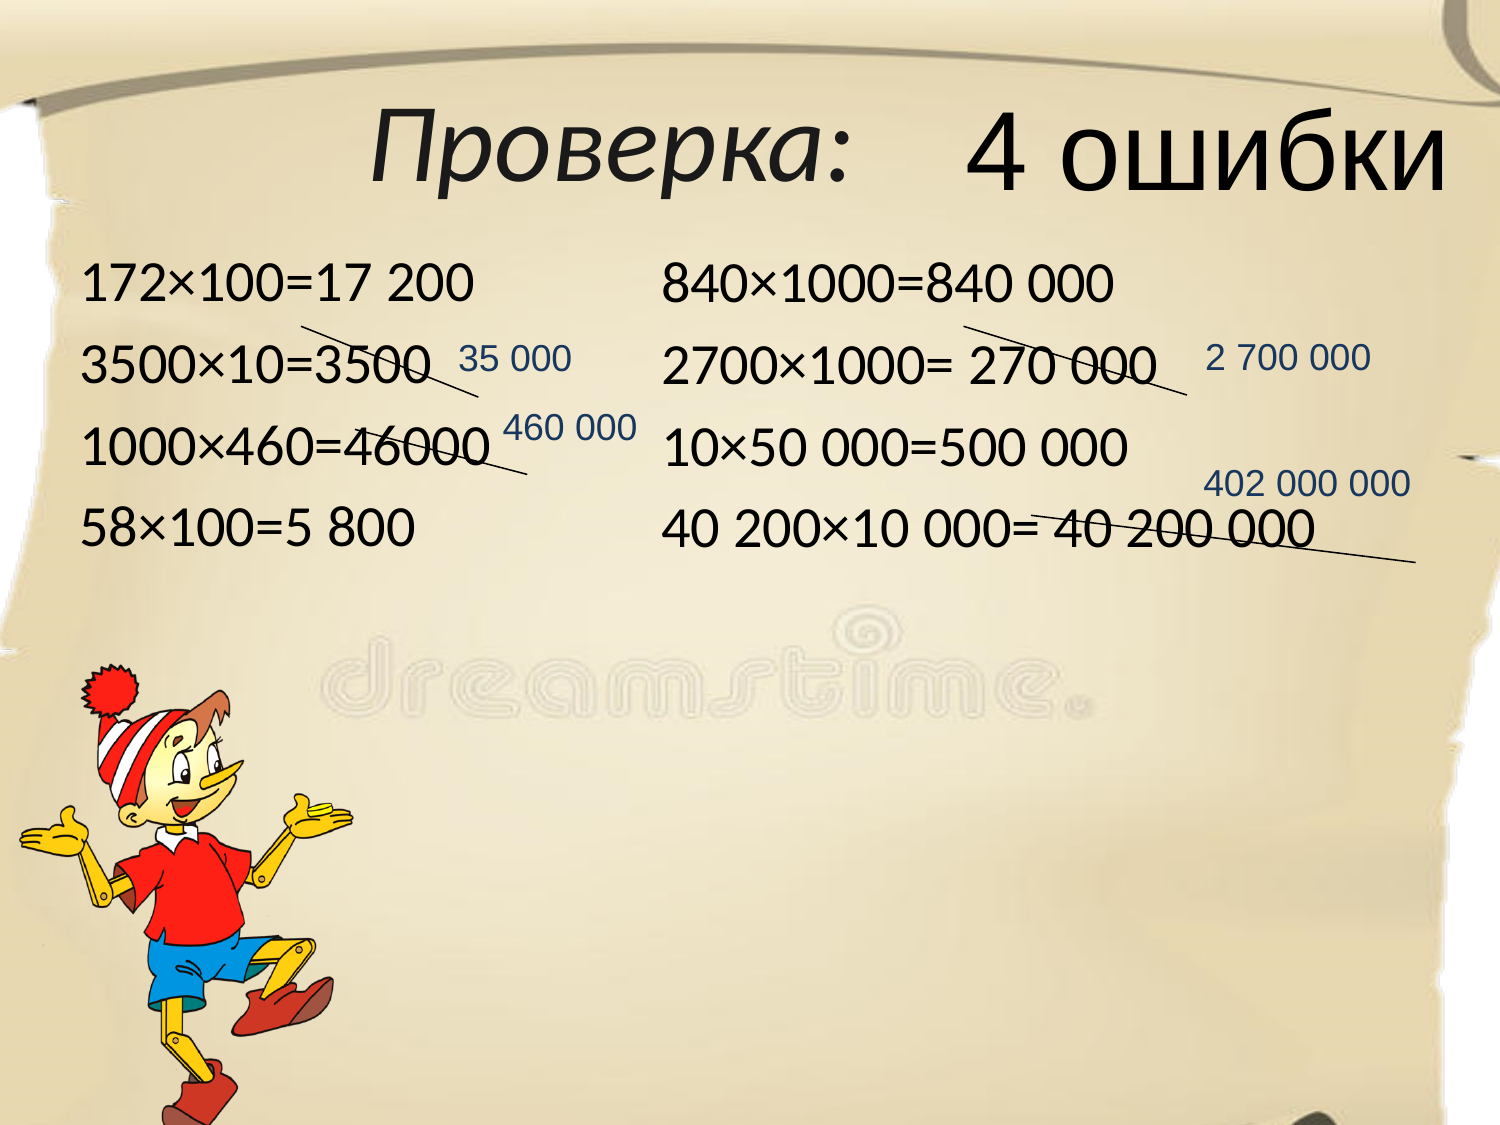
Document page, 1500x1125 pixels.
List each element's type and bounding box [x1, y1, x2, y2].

text_box [963, 325, 1188, 396]
picture [0, 0, 1500, 1125]
text_box [300, 326, 479, 398]
text_box [354, 429, 528, 475]
text_box [1030, 515, 1416, 563]
